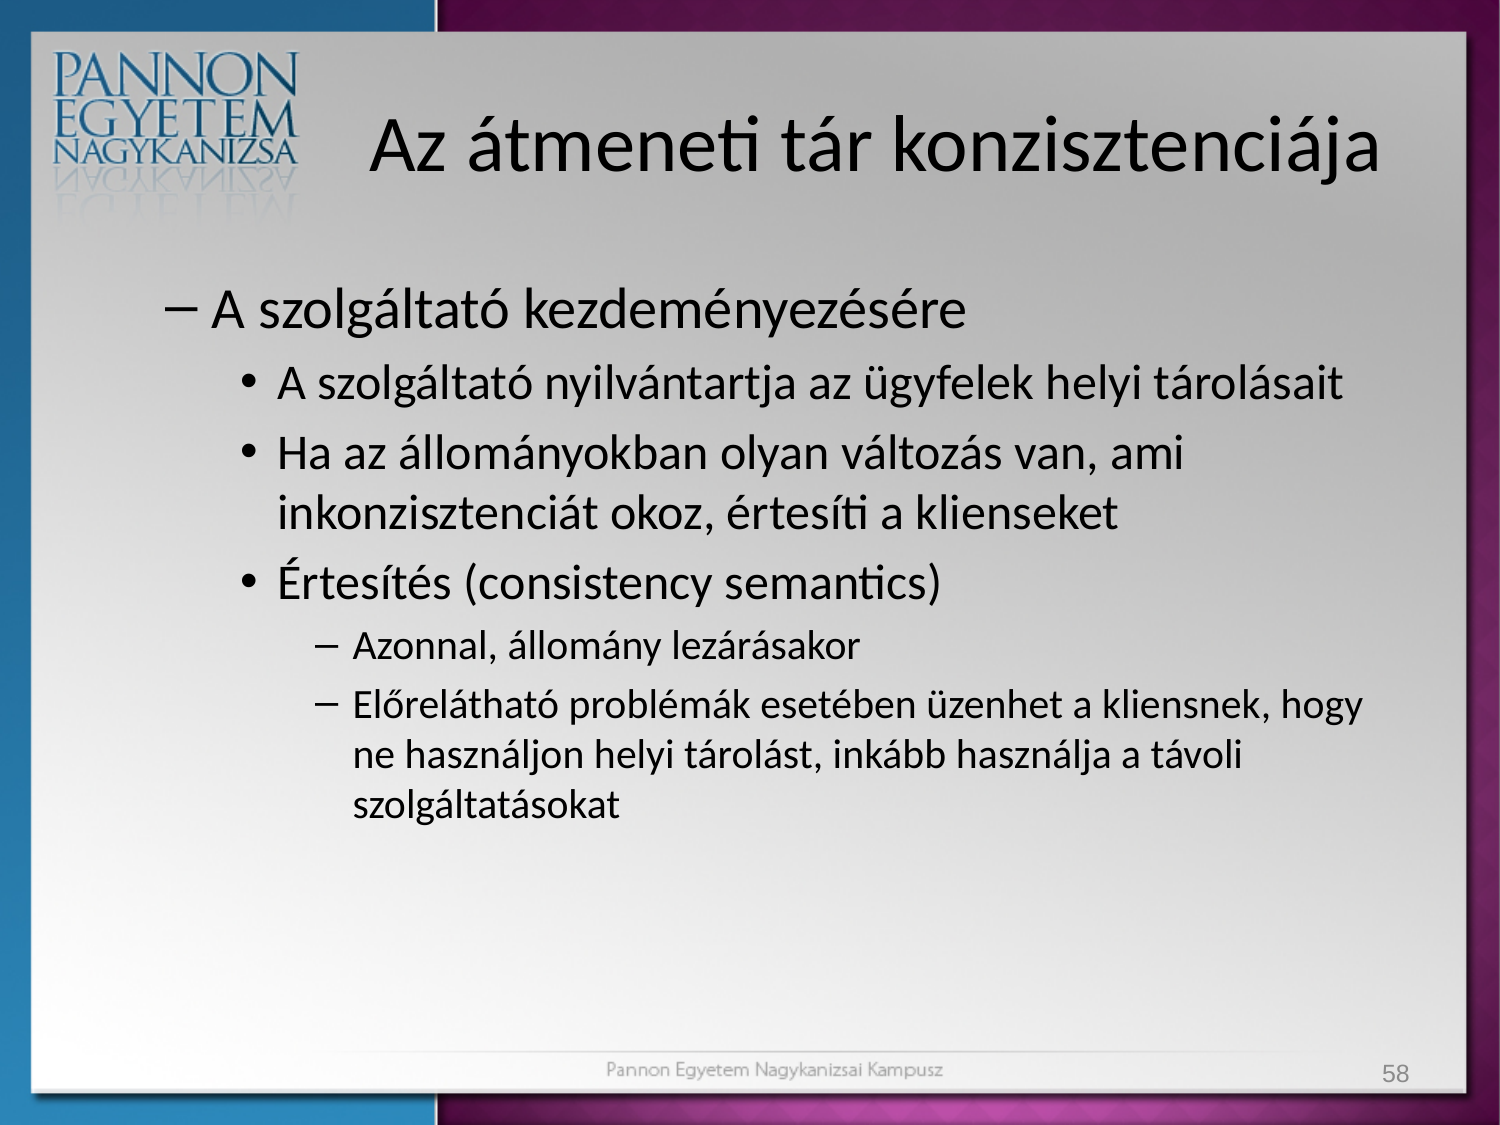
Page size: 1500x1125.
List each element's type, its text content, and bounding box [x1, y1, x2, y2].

picture [0, 0, 1500, 1125]
list A szolgáltató kezdeményezésére A szolgáltató nyilvántartja az ügyfelek helyi tárolásait Ha az állományokban olyan változás van, ami inkonzisztenciát okoz, értesíti a klienseket Értesítés (consistency semantics) Azonnal, állomány lezárásakor Előrelátható problémák esetében üzenhet a kliensnek, hogy ne használjon helyi tárolást, inkább használja a távoli szolgáltatásokat [75, 262, 1425, 1038]
slide_number 58 [1074, 1042, 1425, 1103]
title Az átmeneti tár konzisztenciája [328, 45, 1425, 233]
